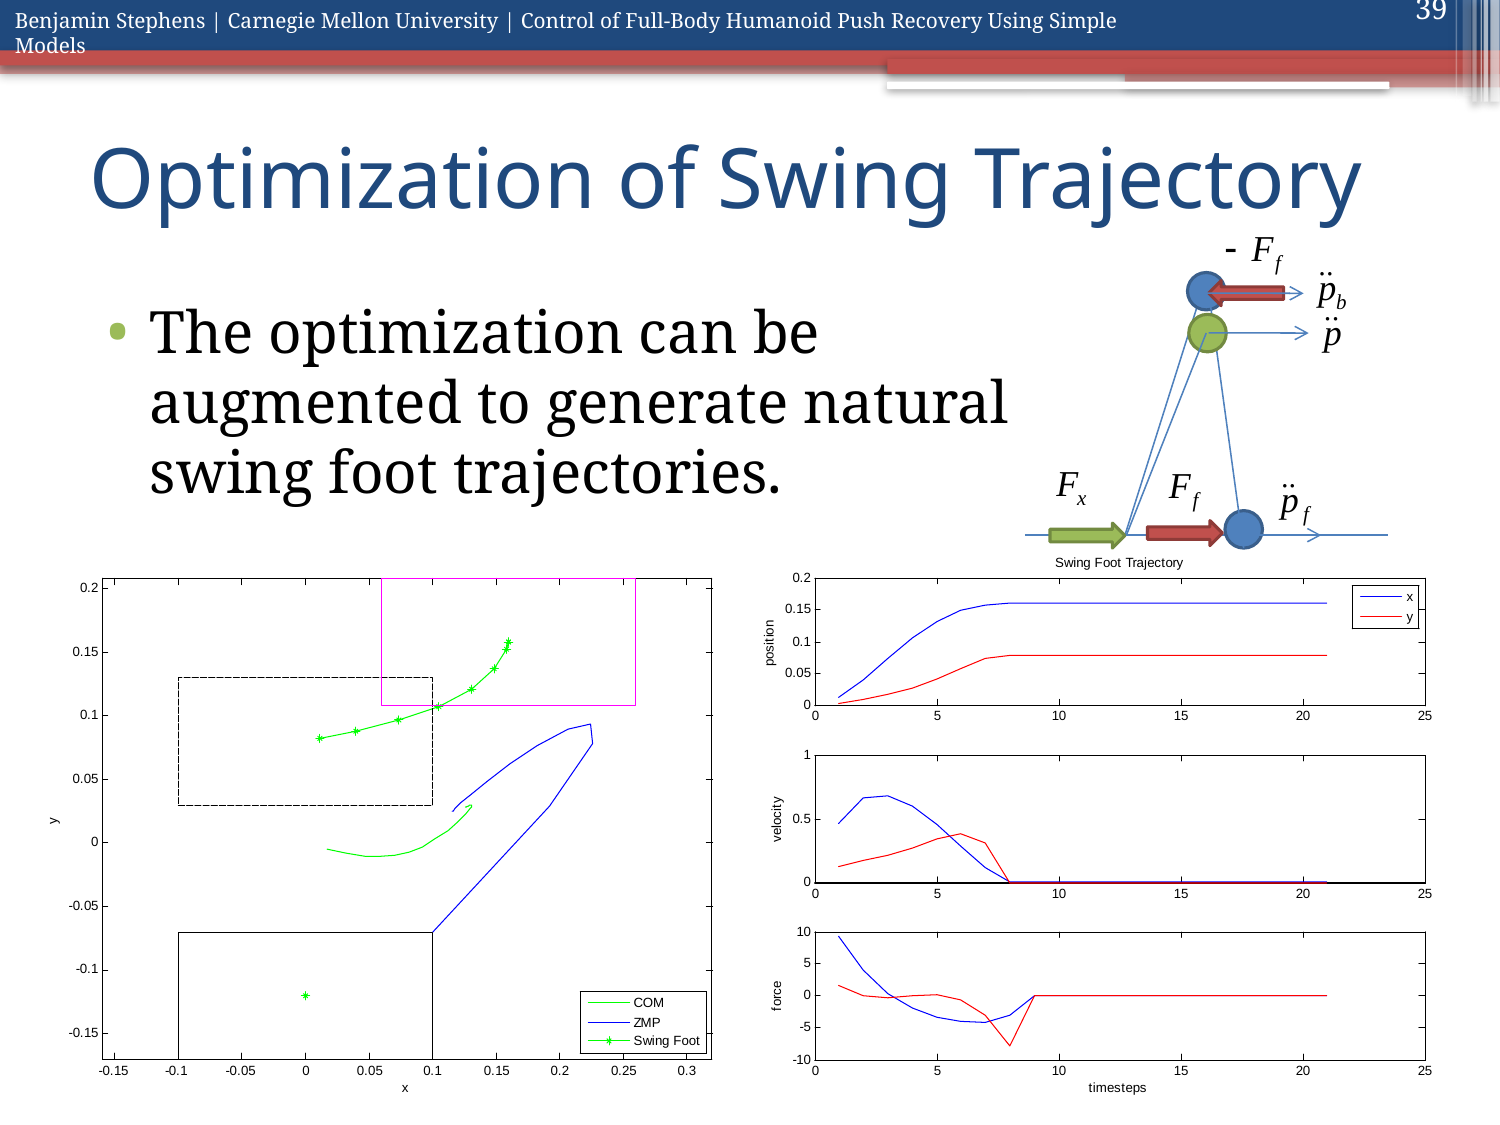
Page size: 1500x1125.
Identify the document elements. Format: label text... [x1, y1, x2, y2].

picture [0, 534, 1500, 1125]
list The optimization can be augmented to generate natural swing foot trajectories. [75, 287, 1017, 531]
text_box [1024, 224, 1388, 531]
slide_number 39 [1374, 0, 1463, 38]
title Optimization of Swing Trajectory [75, 87, 1425, 263]
